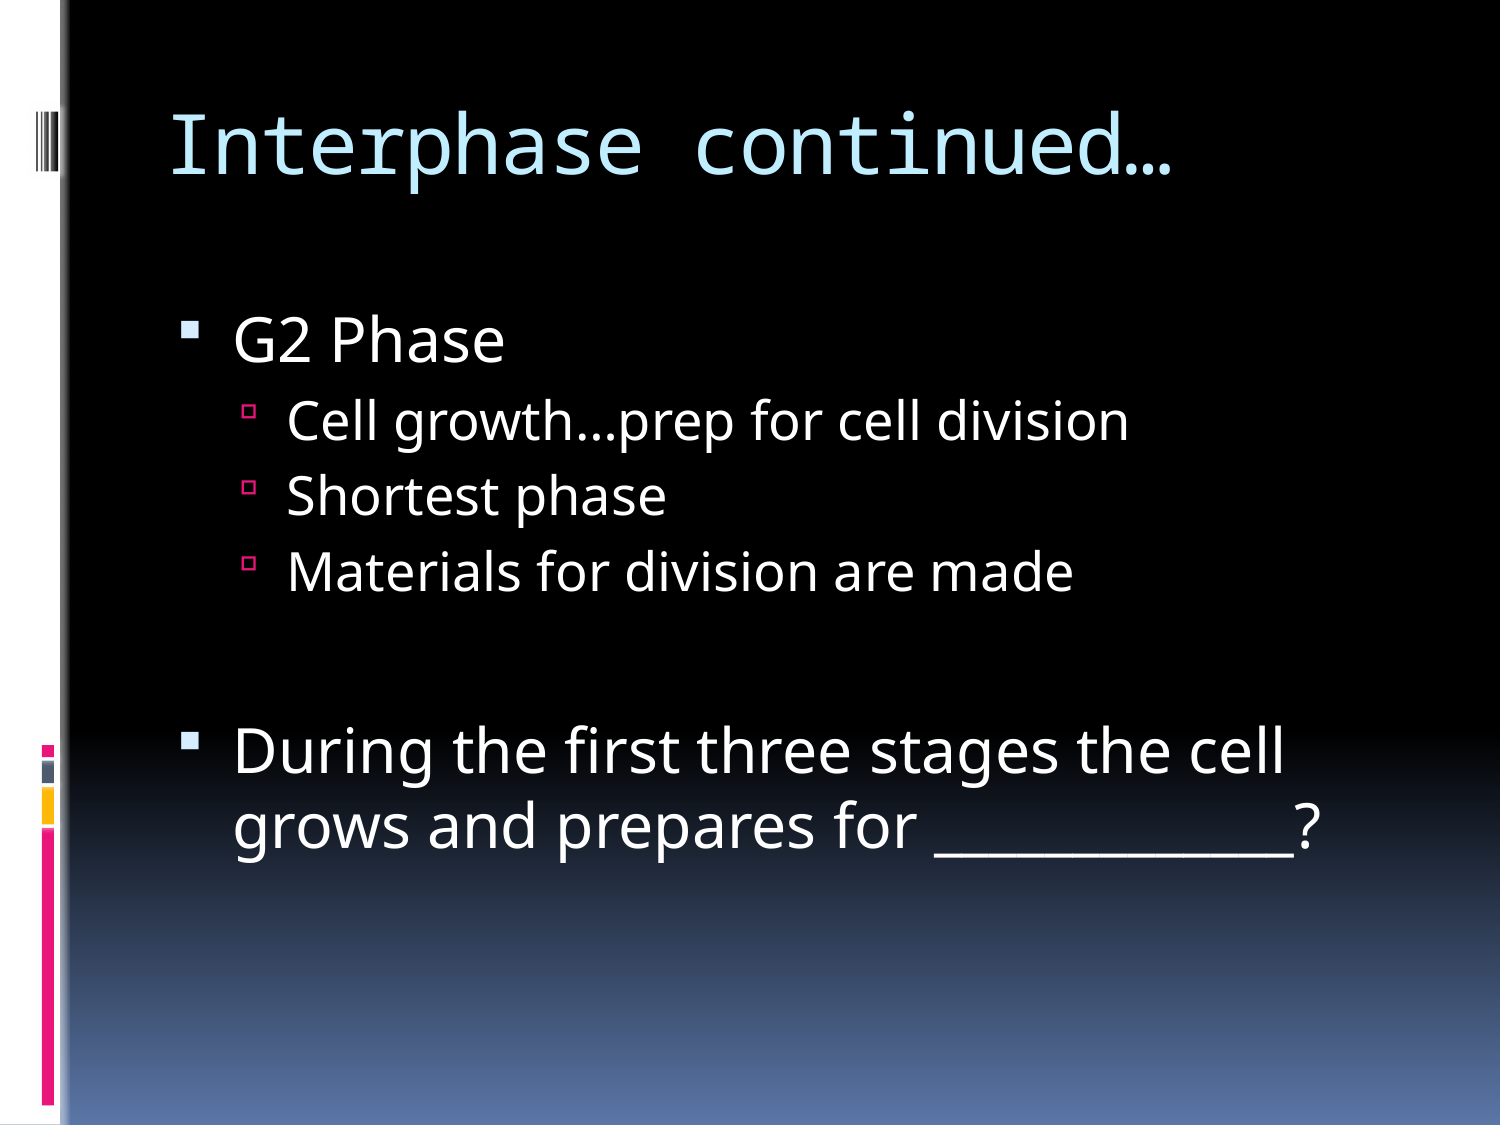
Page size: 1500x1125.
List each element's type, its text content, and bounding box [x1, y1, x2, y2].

list G2 Phase Cell growth…prep for cell division Shortest phase Materials for division are made During the first three stages the cell grows and prepares for _____________? [150, 292, 1425, 1043]
title Interphase continued… [150, 84, 1425, 235]
